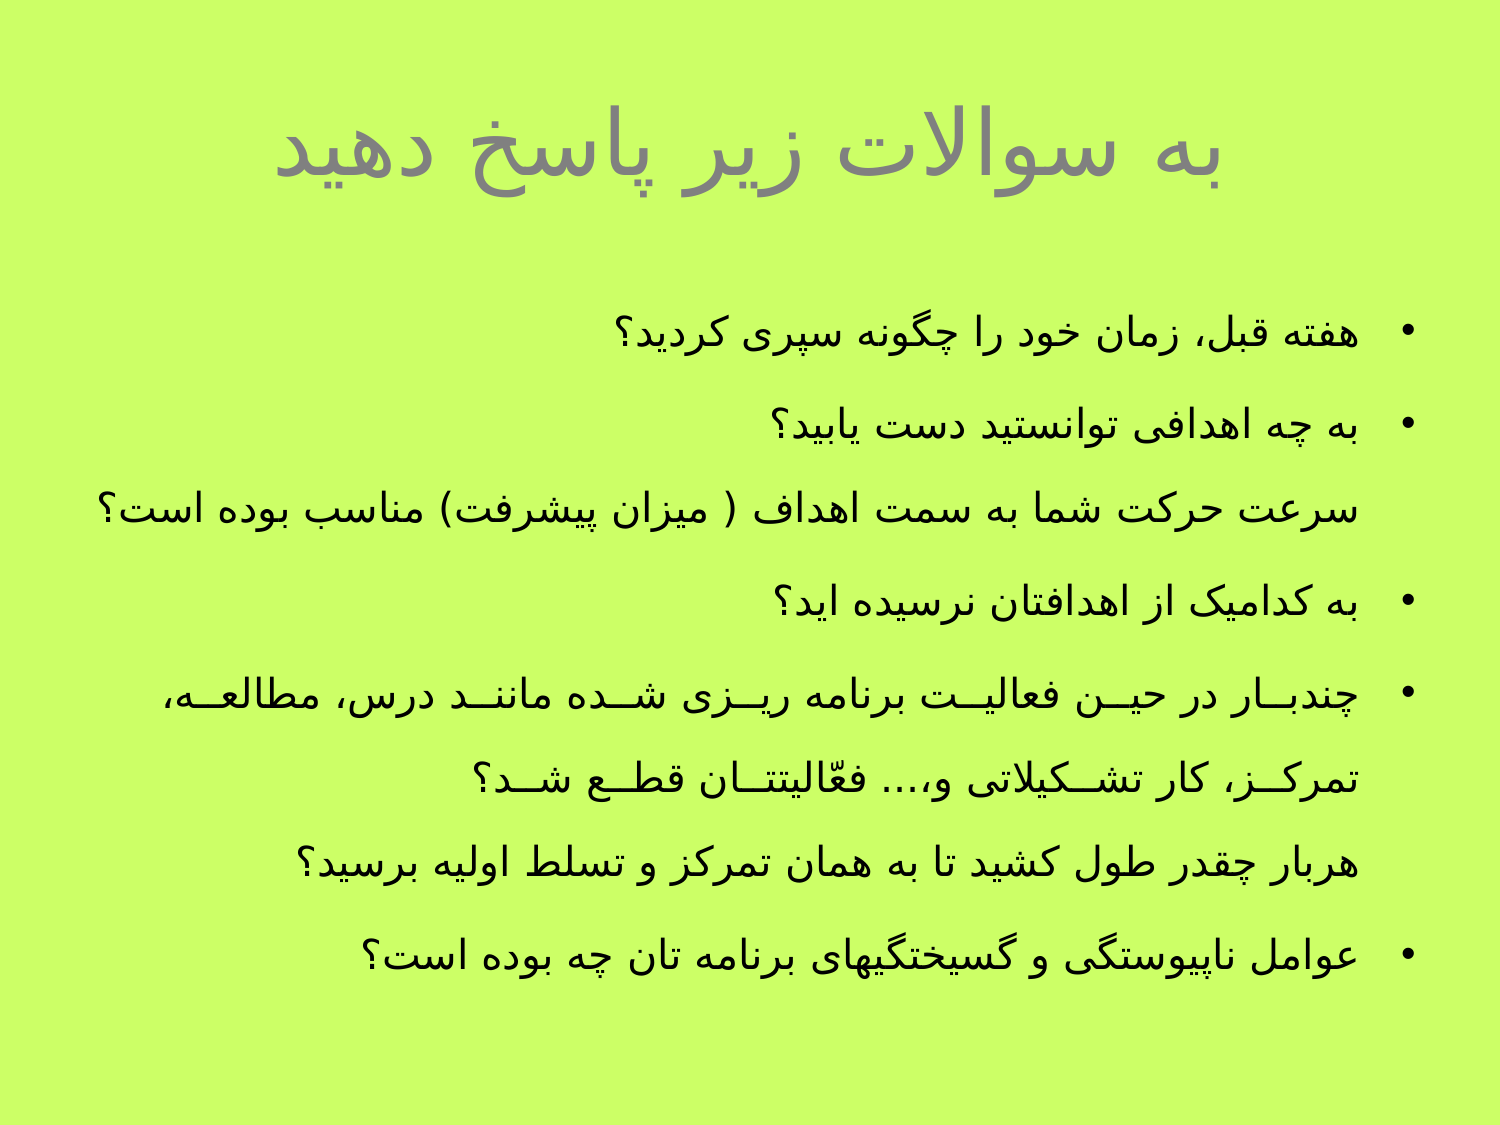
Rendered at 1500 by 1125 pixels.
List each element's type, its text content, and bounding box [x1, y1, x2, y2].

title به سوالات زیر پاسخ دهید [75, 45, 1425, 233]
list هفته قبل، زمان خود را چگونه سپری کردید؟ به چه اهدافی توانستید دست یابید؟ سرعت حرکت شما به سمت اهداف ( میزان پیشرفت) مناسب بوده است؟ به کدامیک از اهدافتان نرسیده اید؟ چندبــار در حیــن فعالیــت برنامه ریــزی شــده ماننــد درس، مطالعــه، تمرکــز، کار تشــکیلاتی و،... فعّالیتتــان قطــع شــد؟ هربار چقدر طول کشید تا به همان تمرکز و تسلط اولیه برسید؟ عوامل ناپیوستگی و گسیختگیهای برنامه تان چه بوده است؟ [75, 262, 1425, 1005]
